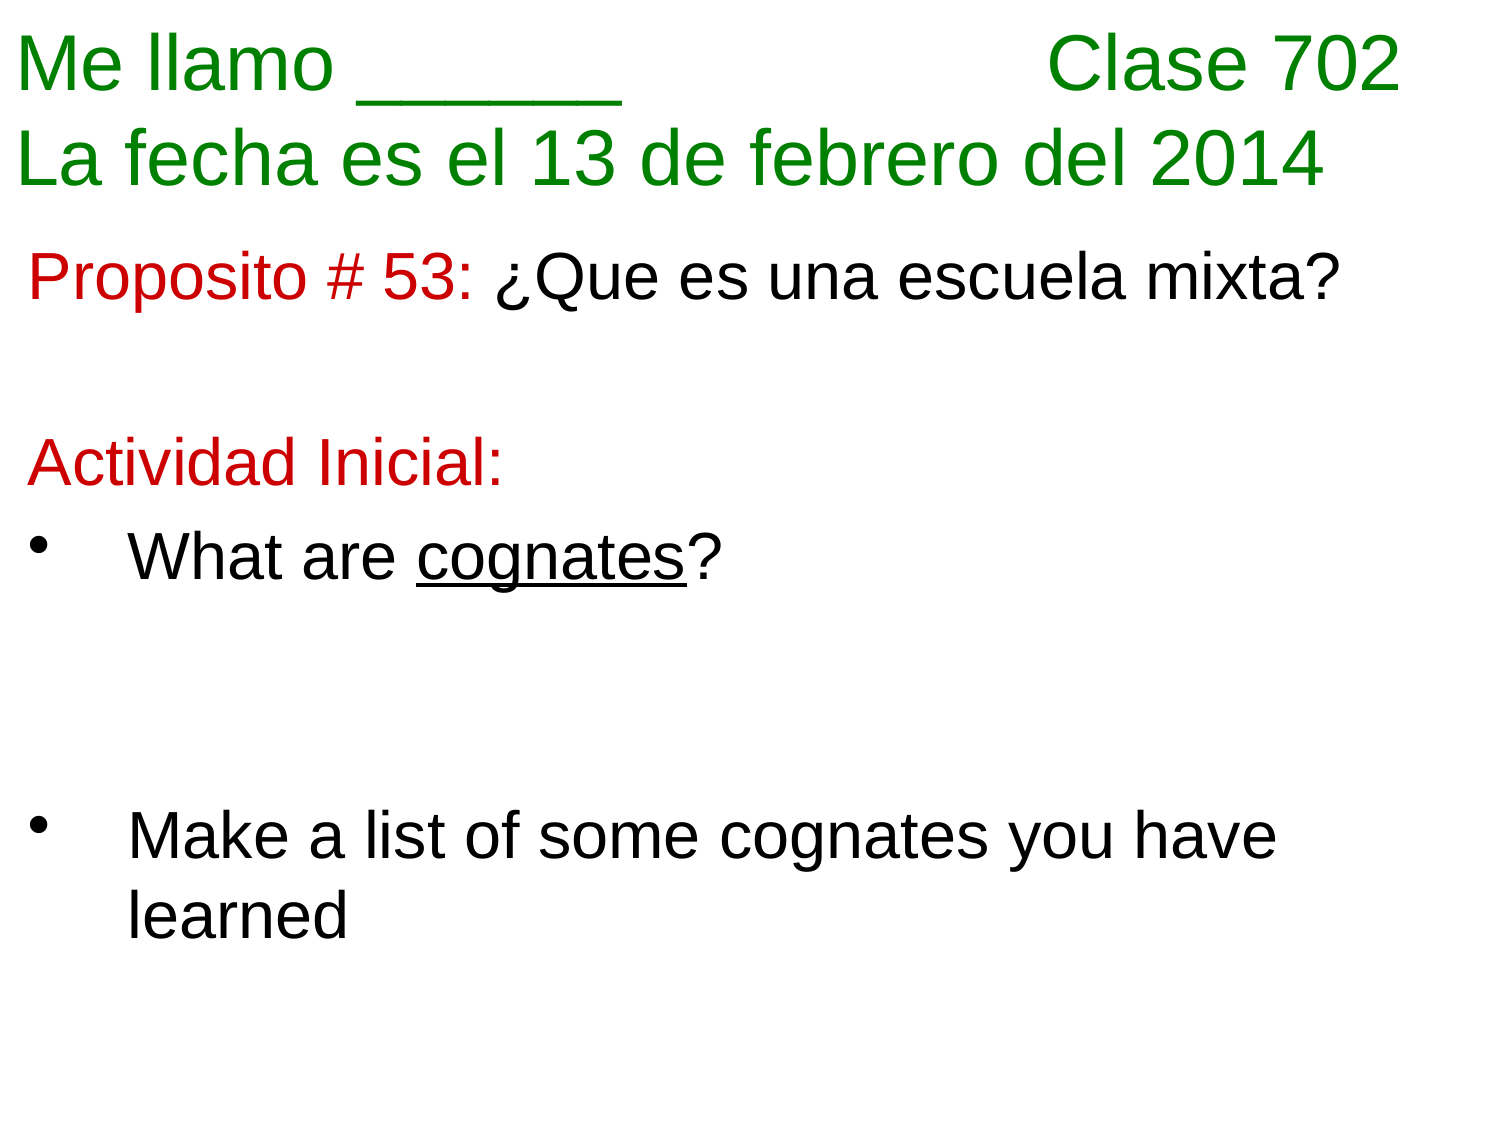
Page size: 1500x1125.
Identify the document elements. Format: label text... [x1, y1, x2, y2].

list Proposito # 53: ¿Que es una escuela mixta? Actividad Inicial: What are cognates? Make a list of some cognates you have learned [12, 224, 1463, 1088]
title Me llamo ______ Clase 702 La fecha es el 13 de febrero del 2014 [0, 12, 1500, 200]
